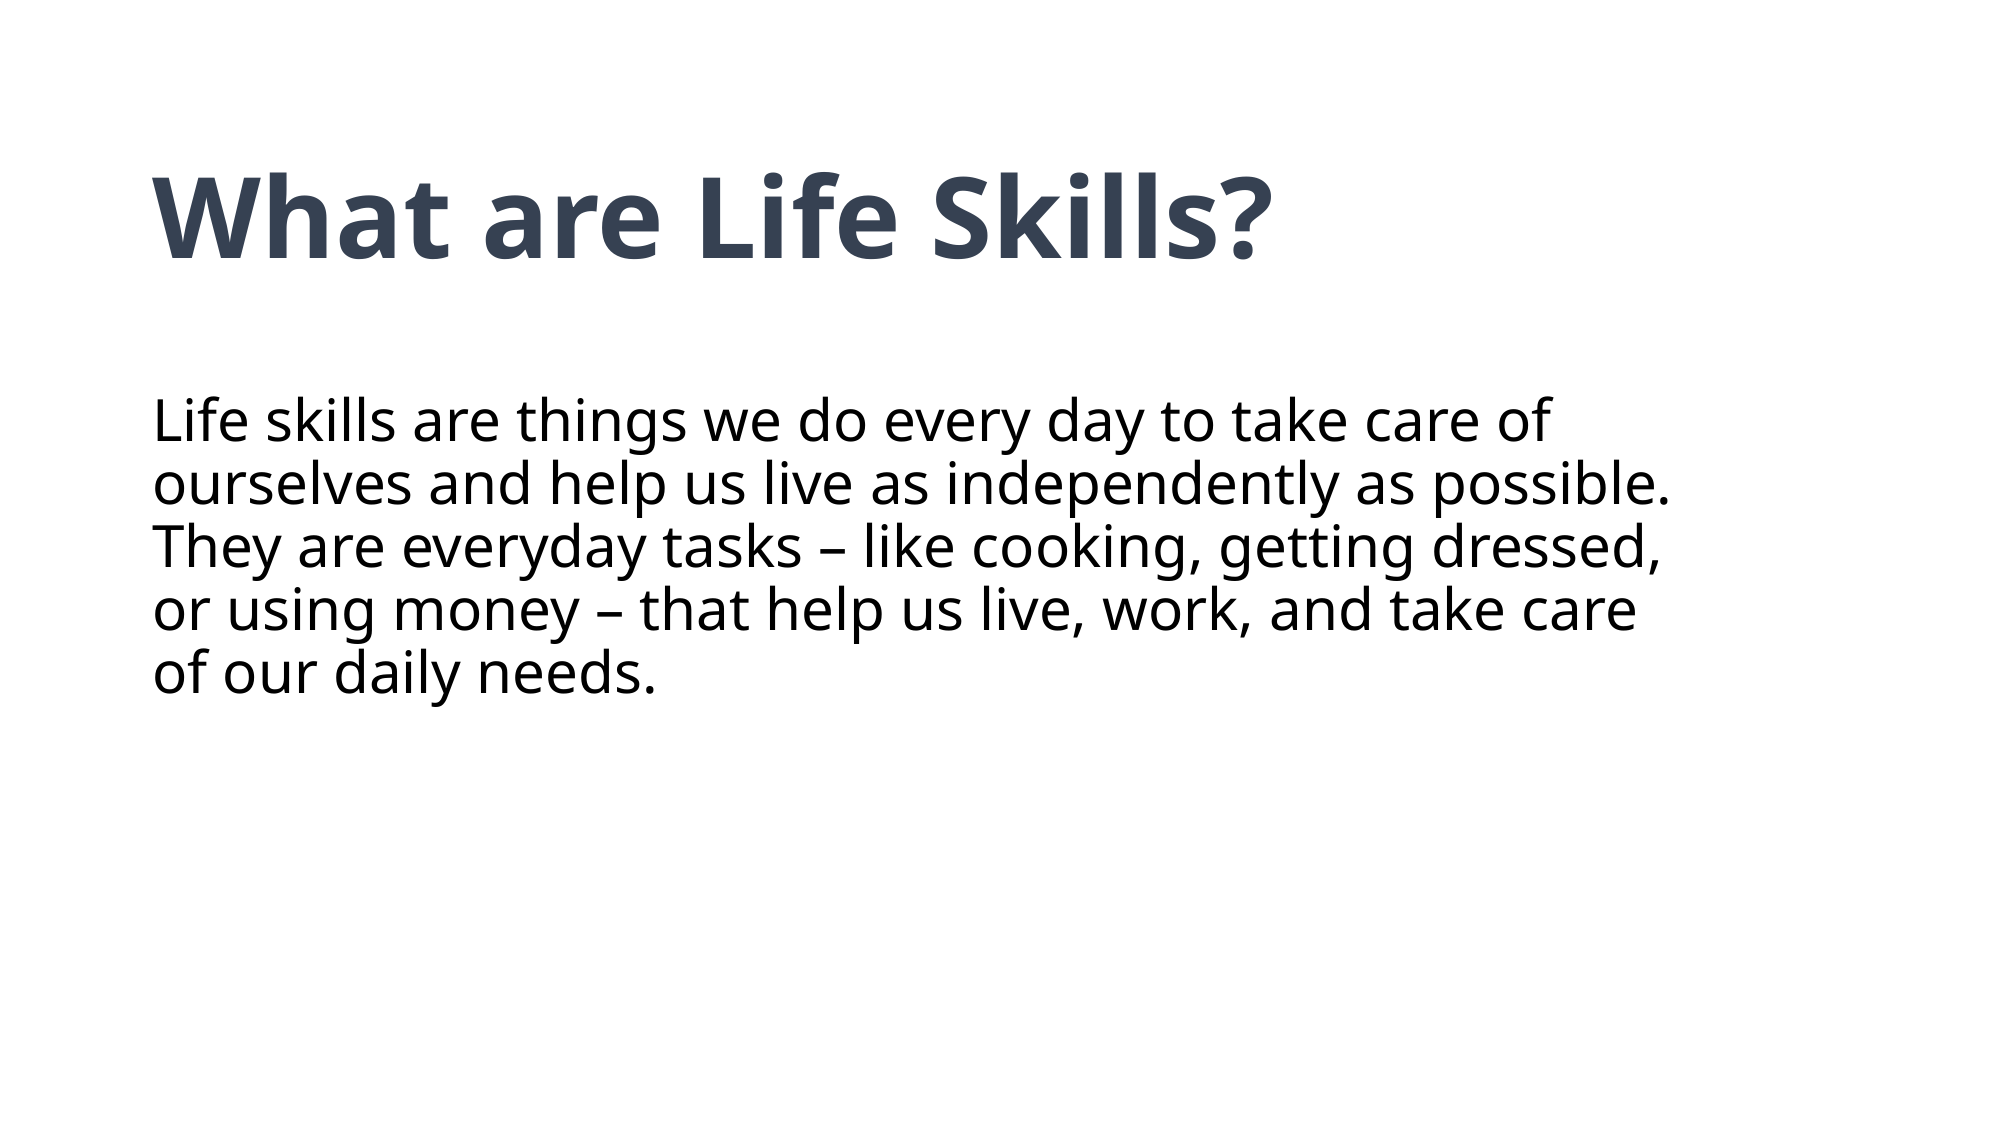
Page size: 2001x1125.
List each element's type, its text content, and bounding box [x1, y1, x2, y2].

list Life skills are things we do every day to take care of ourselves and help us live as independently as possible. They are everyday tasks – like cooking, getting dressed, or using money – that help us live, work, and take care of our daily needs. [137, 384, 1717, 794]
title What are Life Skills? [137, 113, 1863, 332]
